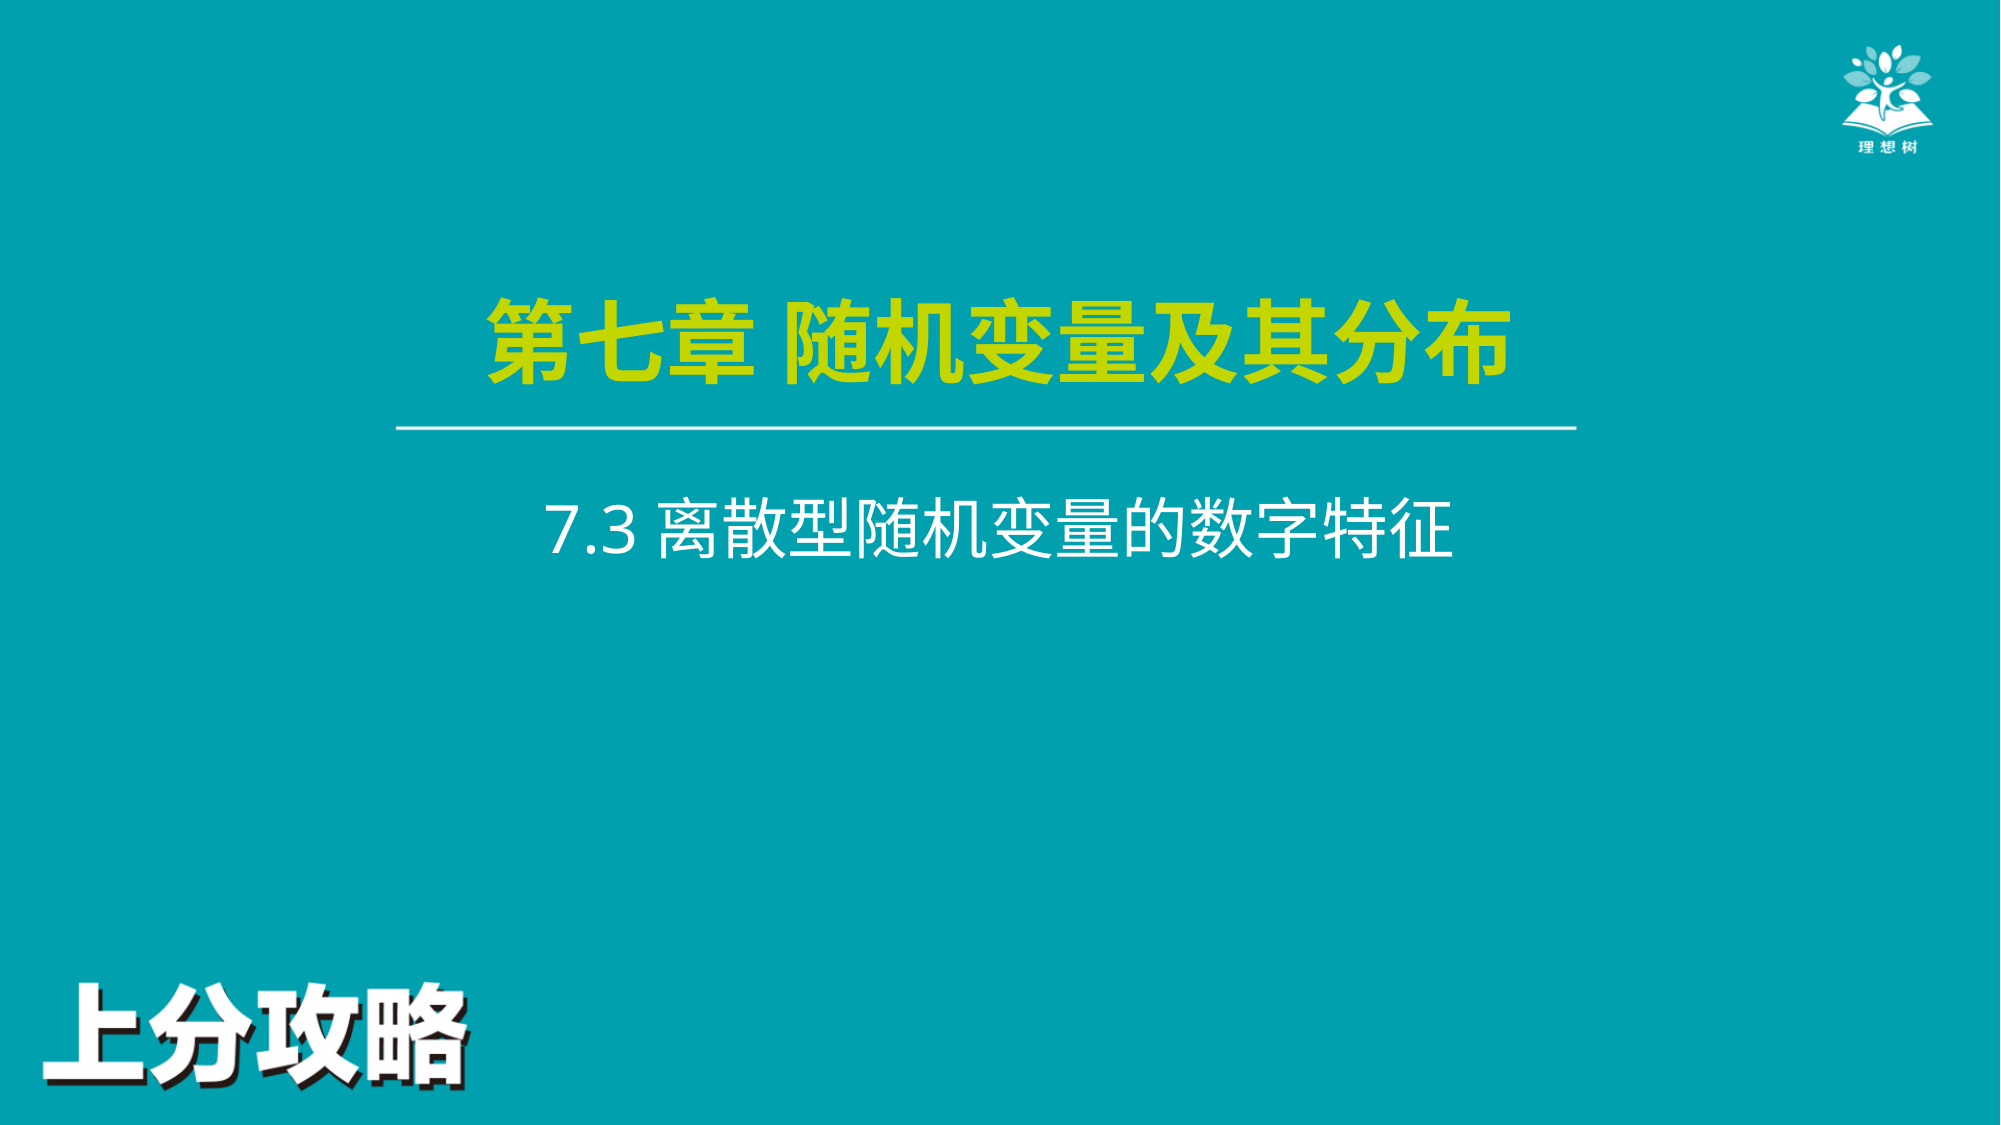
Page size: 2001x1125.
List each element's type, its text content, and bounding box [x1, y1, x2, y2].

picture [0, 579, 2000, 1125]
text_box 第七章 随机变量及其分布 [0, 265, 2000, 413]
picture [0, 0, 2000, 265]
picture [0, 413, 2000, 472]
text_box 7.3离散型随机变量的数字特征 [0, 472, 2000, 579]
